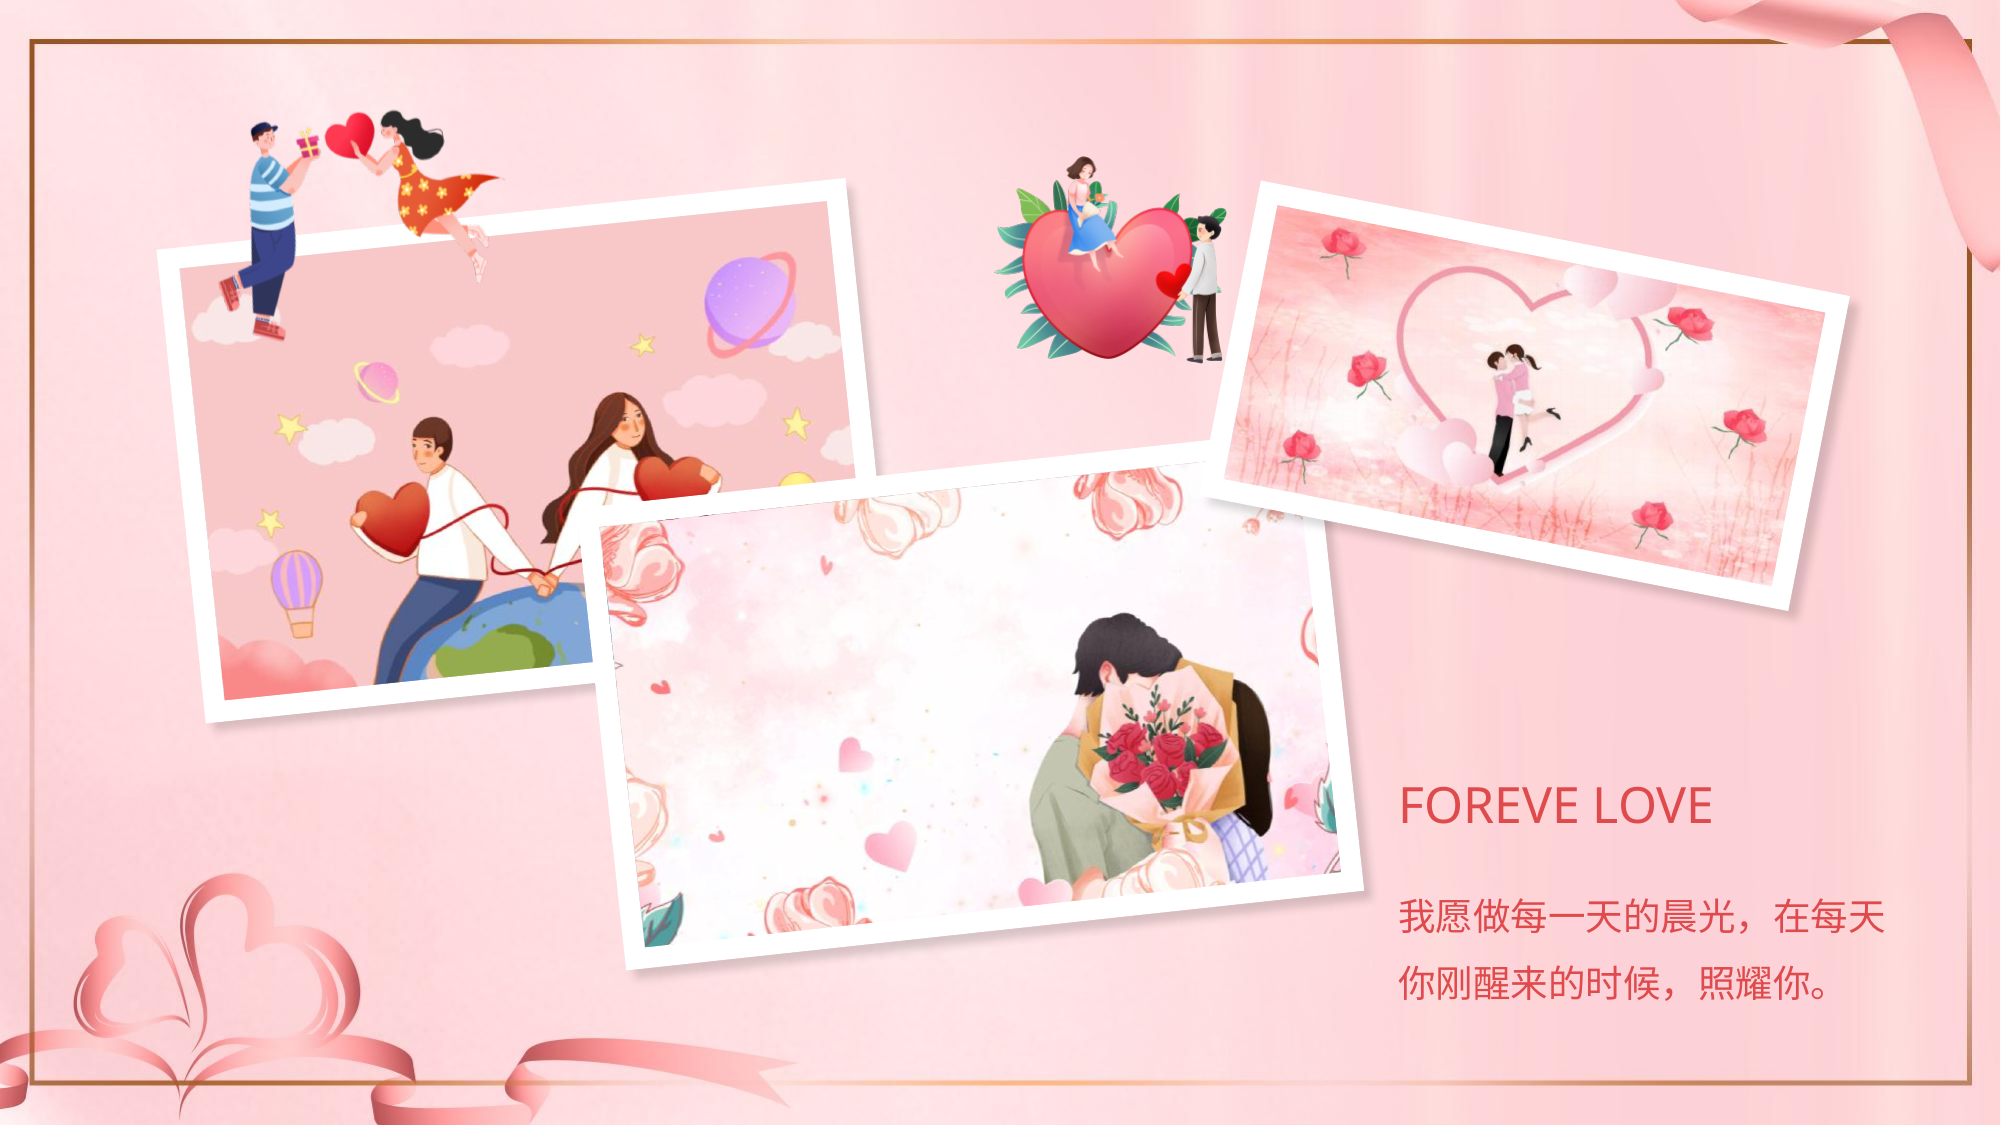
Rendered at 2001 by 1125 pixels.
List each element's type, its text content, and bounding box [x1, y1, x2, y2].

text_box 我愿做每一天的晨光，在每天你刚醒来的时候，照耀你。 [1383, 863, 1905, 1013]
picture [0, 0, 2001, 1125]
text_box FOREVE LOVE [1383, 765, 1837, 841]
